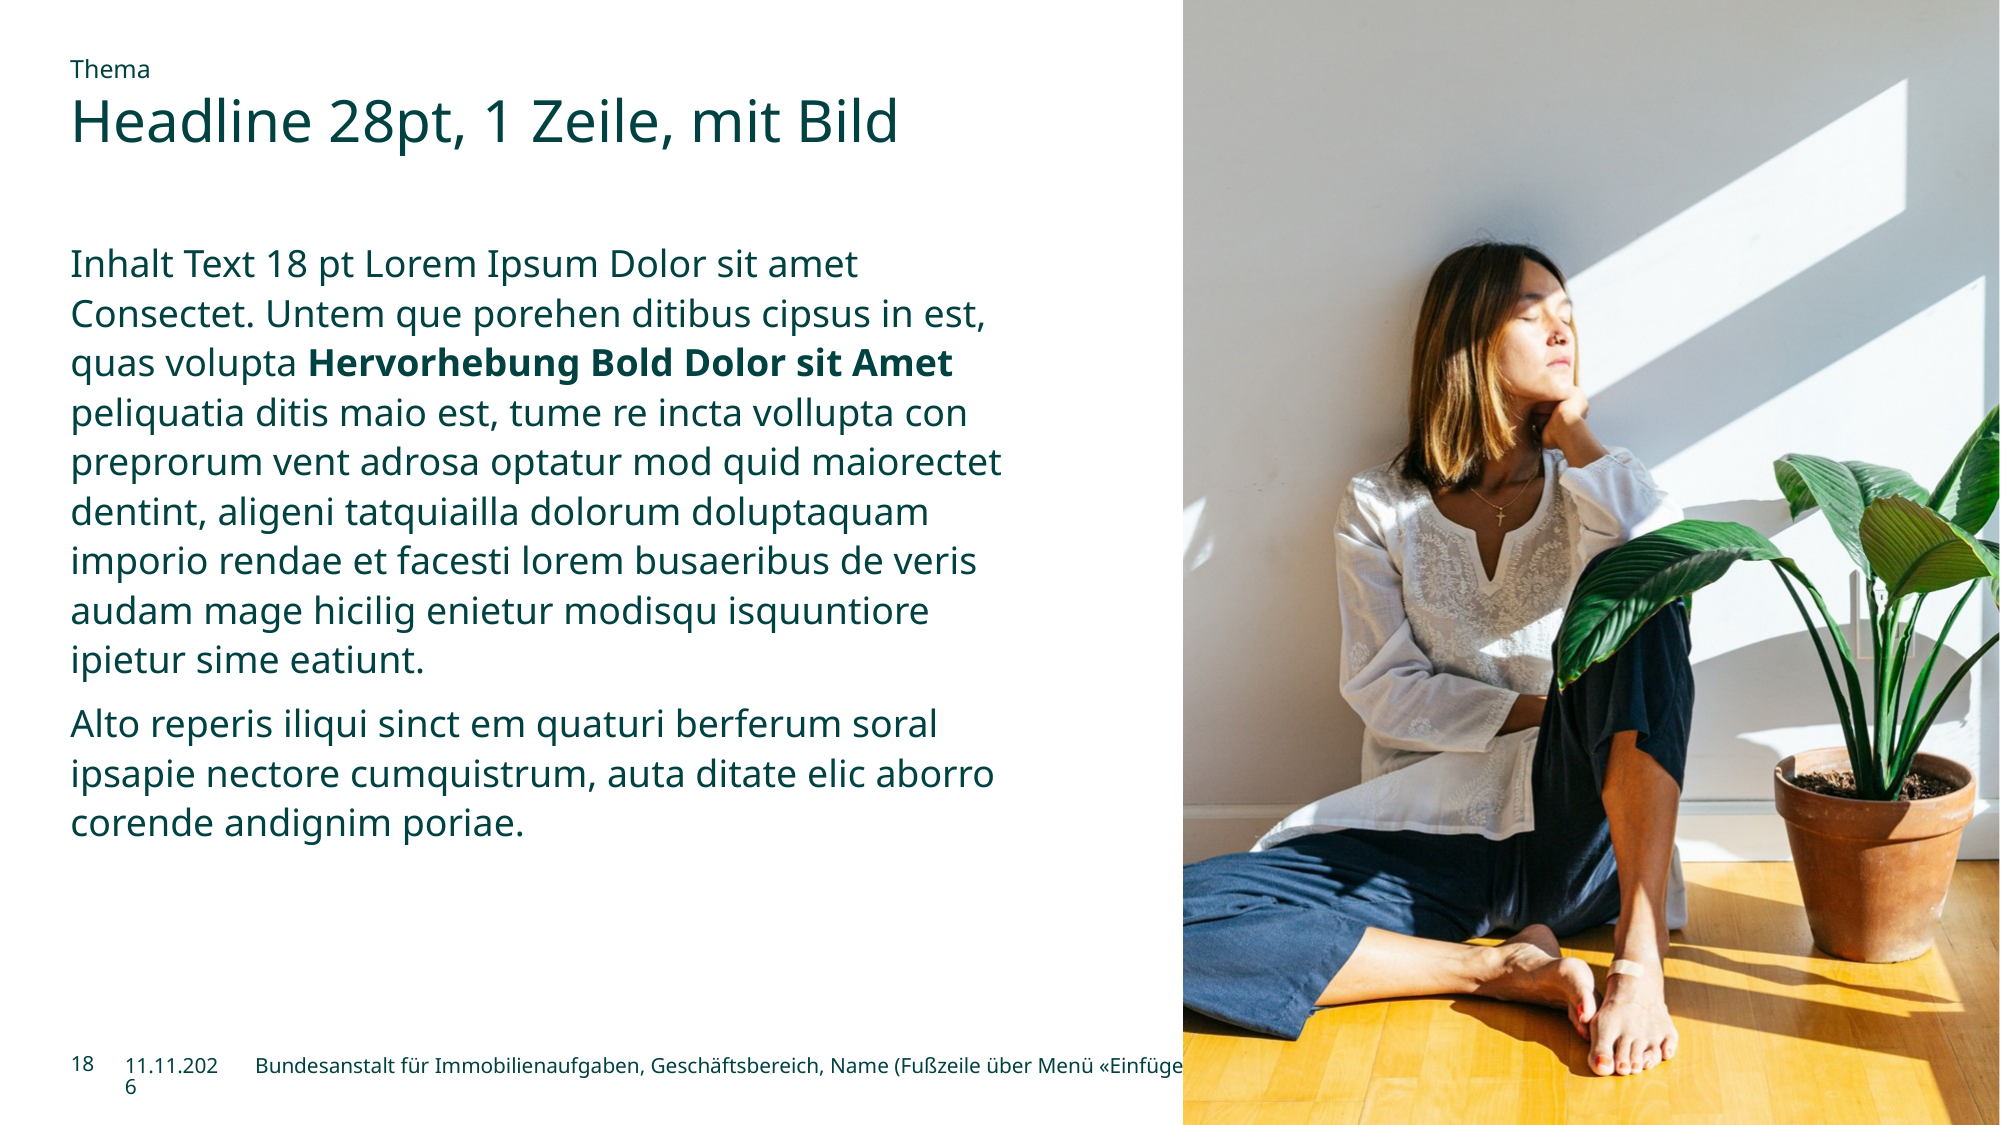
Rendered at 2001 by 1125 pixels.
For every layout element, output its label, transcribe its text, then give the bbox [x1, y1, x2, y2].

list Inhalt Text 18 pt Lorem Ipsum Dolor sit amet Consectet. Untem que porehen ditibus cipsus in est, quas volupta Hervorhebung Bold Dolor sit Amet peliquatia ditis maio est, tume re incta vollupta con preprorum vent adrosa optatur mod quid maiorectet dentint, aligeni tatquiailla dolorum doluptaquam imporio rendae et facesti lorem busaeribus de veris audam mage hicilig enietur modisqu isquuntiore ipietur sime eatiunt. Alto reperis iliqui sinct em quaturi berferum soral ipsapie nectore cumquistrum, auta ditate elic aborro corende andignim poriae. [70, 235, 1027, 1034]
slide_number 18 [70, 1052, 119, 1077]
footer Bundesanstalt für Immobilienaufgaben, Geschäftsbereich, Name (Fußzeile über Menü «Einfügen» > «Kopf- und Fußzeile» einstellen) [255, 1052, 1182, 1077]
title Headline 28pt, 1 Zeile, mit Bild [70, 91, 1027, 234]
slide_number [124, 1052, 226, 1077]
picture [1182, 0, 2000, 1125]
list Thema [70, 50, 1182, 80]
